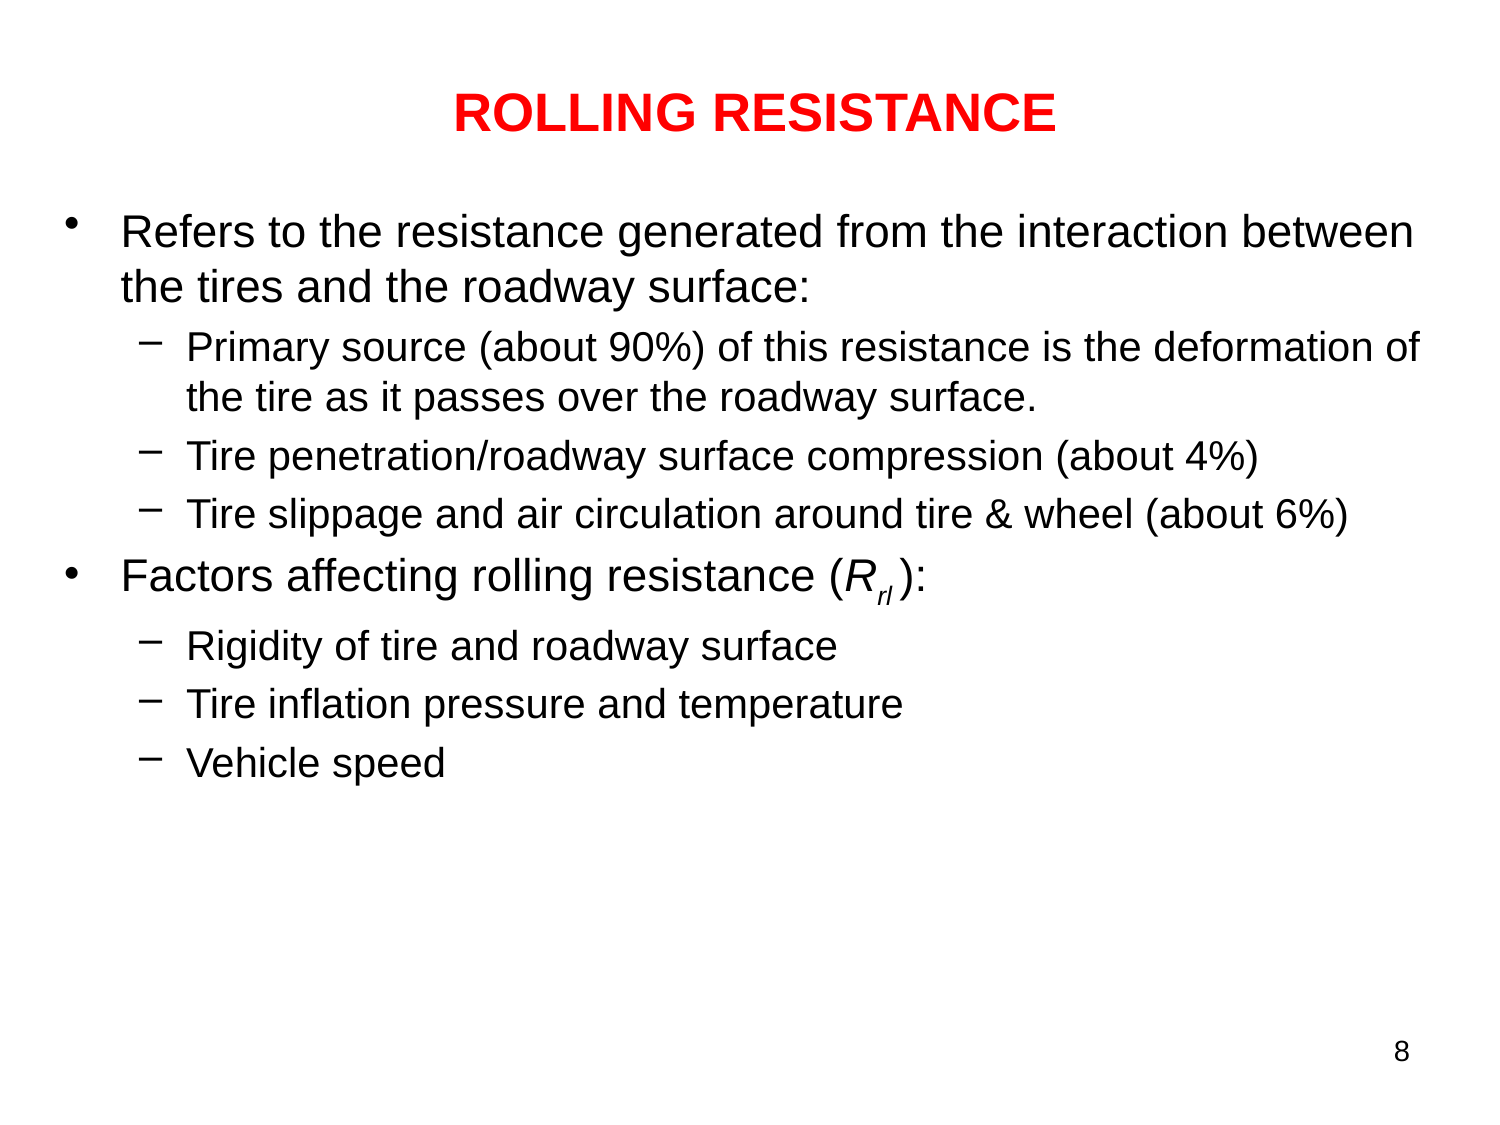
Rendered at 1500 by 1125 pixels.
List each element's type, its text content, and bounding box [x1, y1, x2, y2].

text_box 8 [1074, 1024, 1425, 1103]
text_box Refers to the resistance generated from the interaction between the tires and the roadway surface: Primary source (about 90%) of this resistance is the deformation of the tire as it passes over the roadway surface. Tire penetration/roadway surface compression (about 4%) Tire slippage and air circulation around tire & wheel (about 6%) Factors affecting rolling resistance (Rrl ): Rigidity of tire and roadway surface Tire inflation pressure and temperature Vehicle speed [49, 194, 1457, 377]
title ROLLING RESISTANCE [41, 42, 1471, 177]
